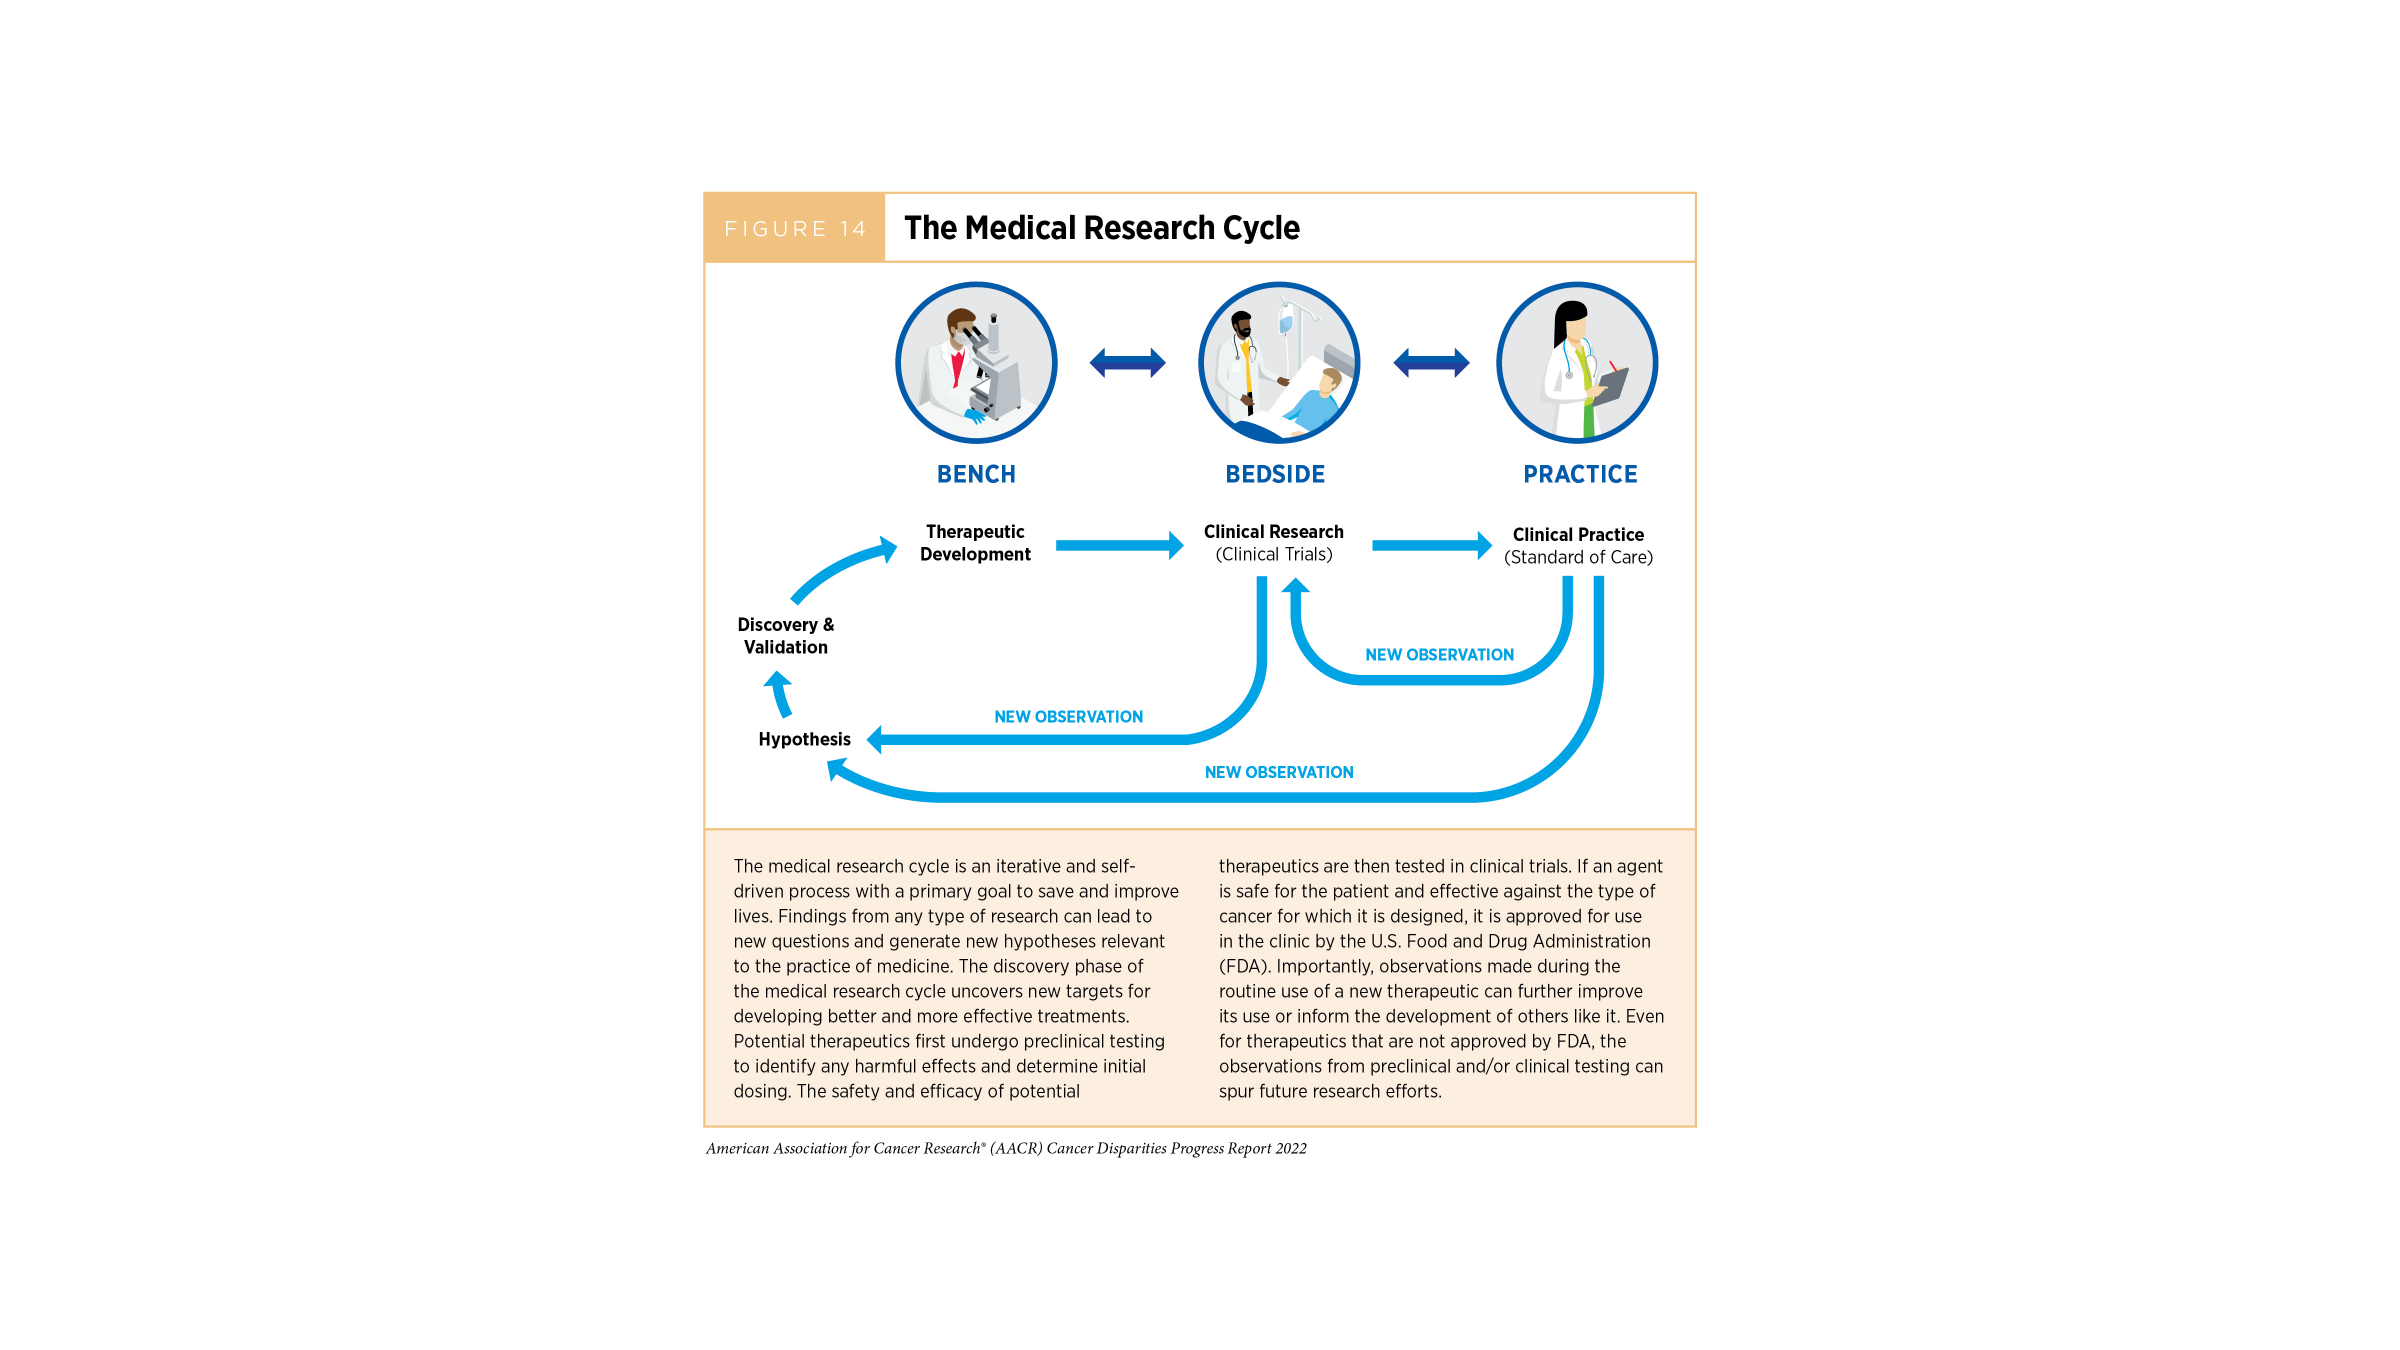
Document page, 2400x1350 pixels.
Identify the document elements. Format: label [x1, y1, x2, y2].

picture [684, 173, 1716, 1177]
